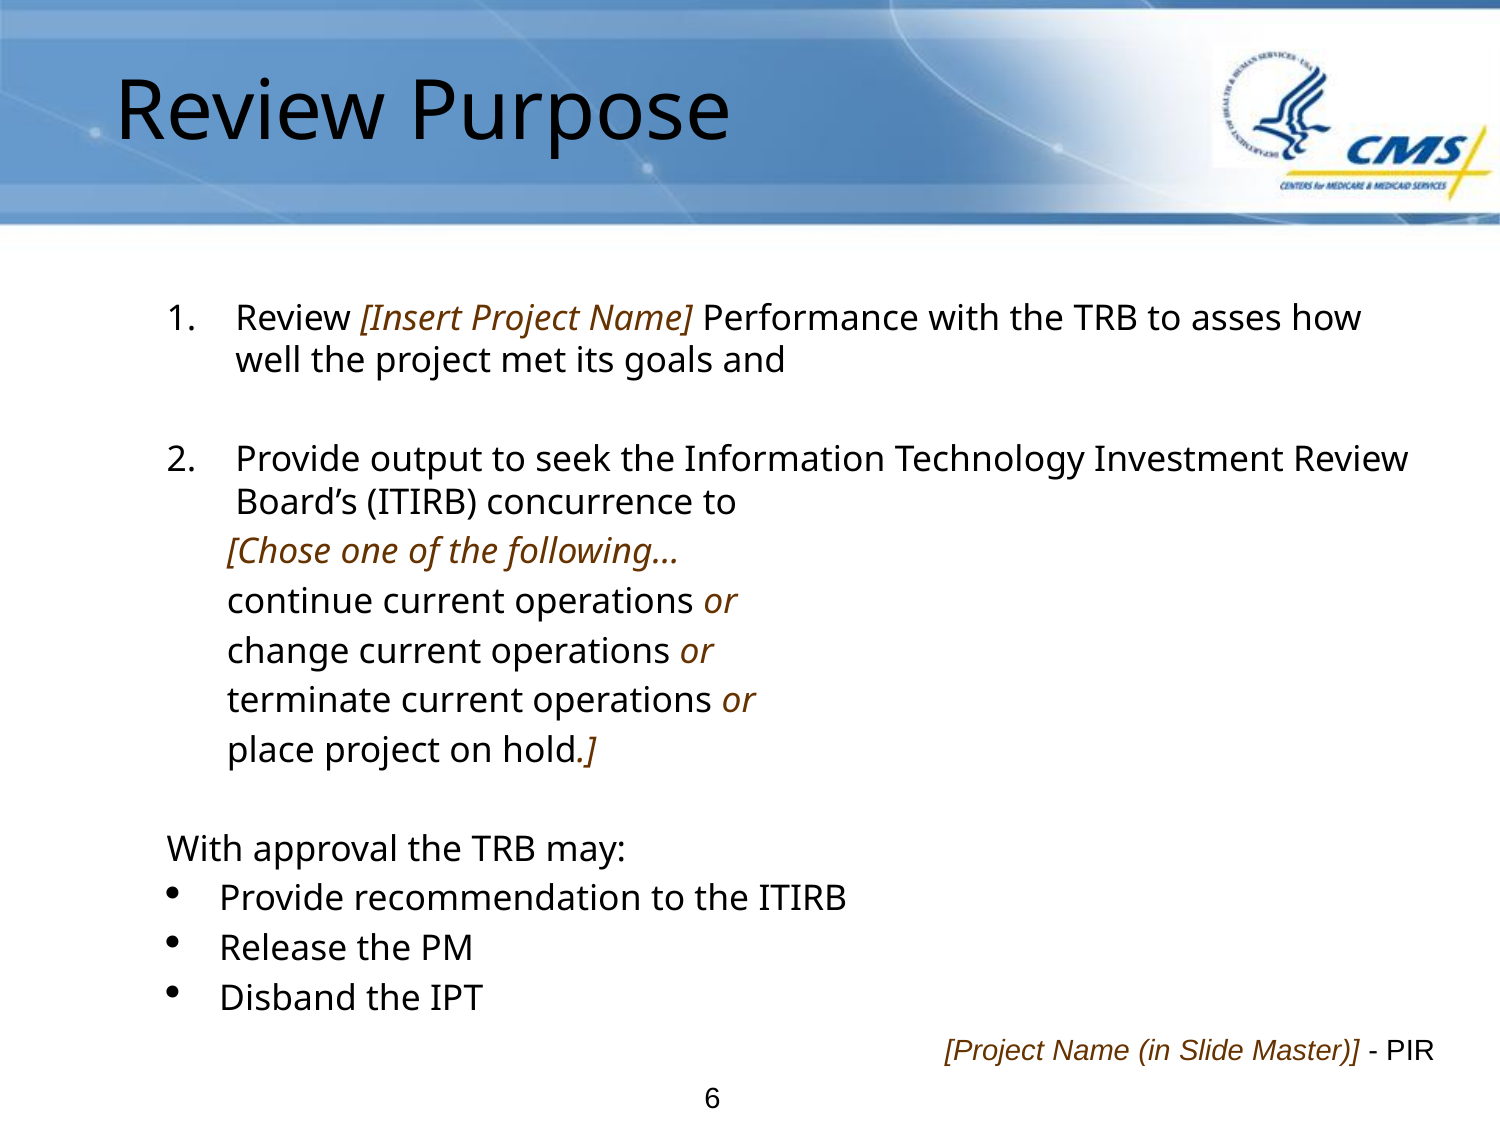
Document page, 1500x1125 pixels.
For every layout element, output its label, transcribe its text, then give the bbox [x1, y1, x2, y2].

picture [0, 0, 1500, 1125]
footer [Project Name (in Slide Master)] - PIR [912, 1023, 1451, 1103]
text_box Review Purpose [99, 12, 1450, 200]
slide_number 6 [537, 1071, 888, 1125]
text_box Review [Insert Project Name] Performance with the TRB to asses how well the project met its goals and Provide output to seek the Information Technology Investment Review Board’s (ITIRB) concurrence to [Chose one of the following… continue current operations or change current operations or terminate current operations or place project on hold.] With approval the TRB may: Provide recommendation to the ITIRB Release the PM Disband the IPT [99, 287, 1450, 1030]
